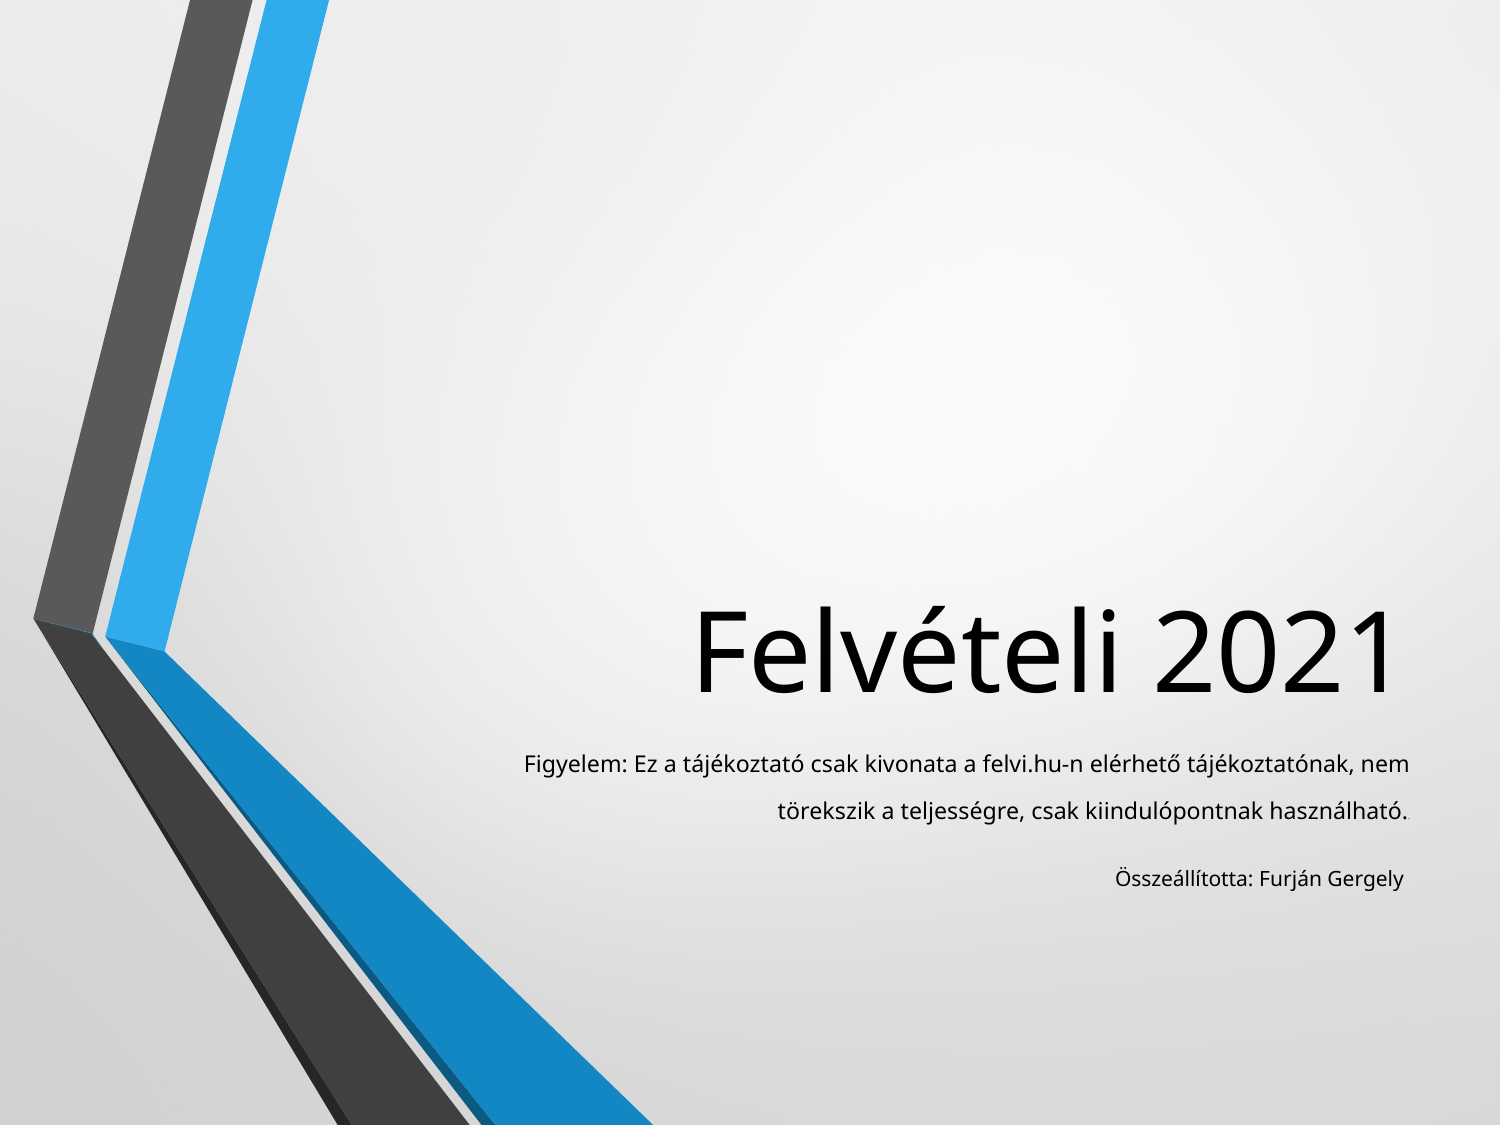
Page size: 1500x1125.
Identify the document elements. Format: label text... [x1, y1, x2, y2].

subtitle Figyelem: Ez a tájékoztató csak kivonata a felvi.hu-n elérhető tájékoztatónak, nem törekszik a teljességre, csak kiindulópontnak használható.. Összeállította: Furján Gergely [479, 722, 1425, 947]
title Felvételi 2021 [285, 149, 1425, 723]
